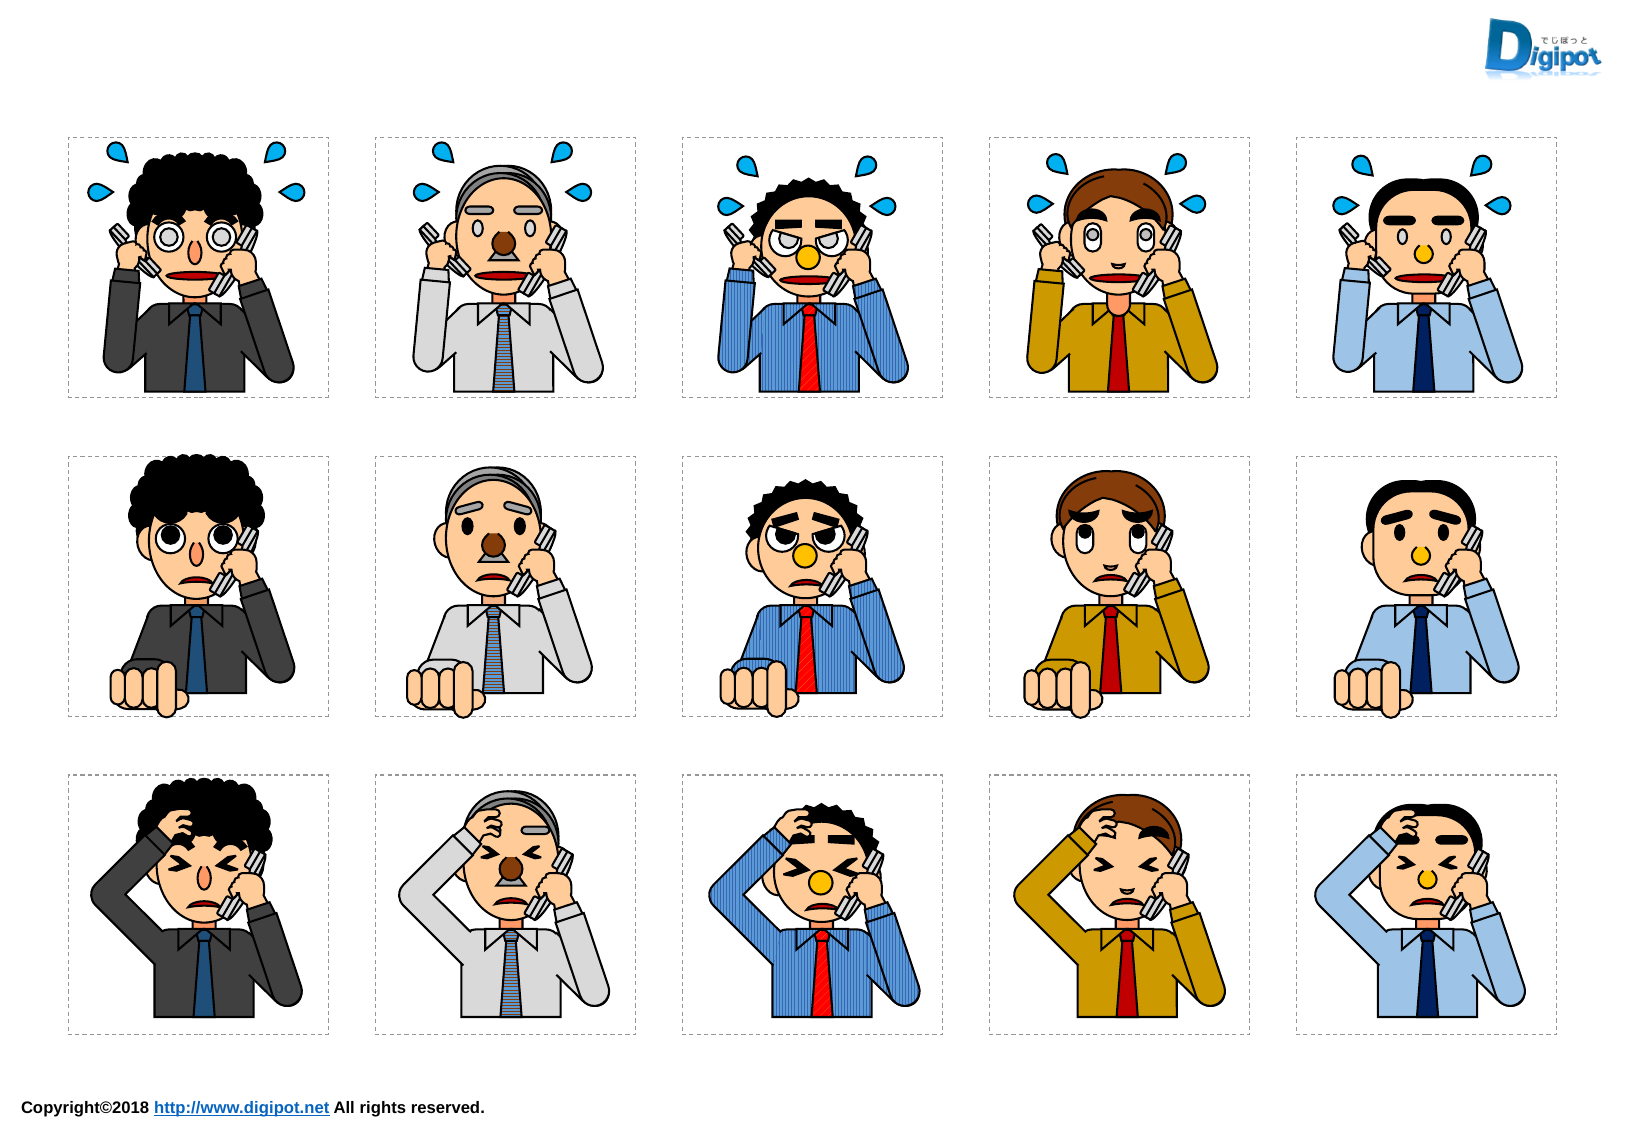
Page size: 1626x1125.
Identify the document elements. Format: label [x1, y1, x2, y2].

text_box [1023, 152, 1208, 392]
text_box [88, 141, 305, 392]
text_box [415, 791, 600, 1017]
text_box [1329, 154, 1513, 392]
text_box [409, 141, 594, 392]
text_box [407, 467, 582, 718]
text_box [715, 155, 898, 392]
text_box [110, 455, 285, 718]
text_box [1024, 470, 1199, 718]
text_box [1334, 481, 1509, 718]
text_box [720, 480, 894, 717]
text_box [725, 804, 910, 1017]
text_box [107, 778, 292, 1017]
text_box [1331, 804, 1515, 1017]
picture [1485, 18, 1602, 82]
text_box [1030, 794, 1215, 1017]
